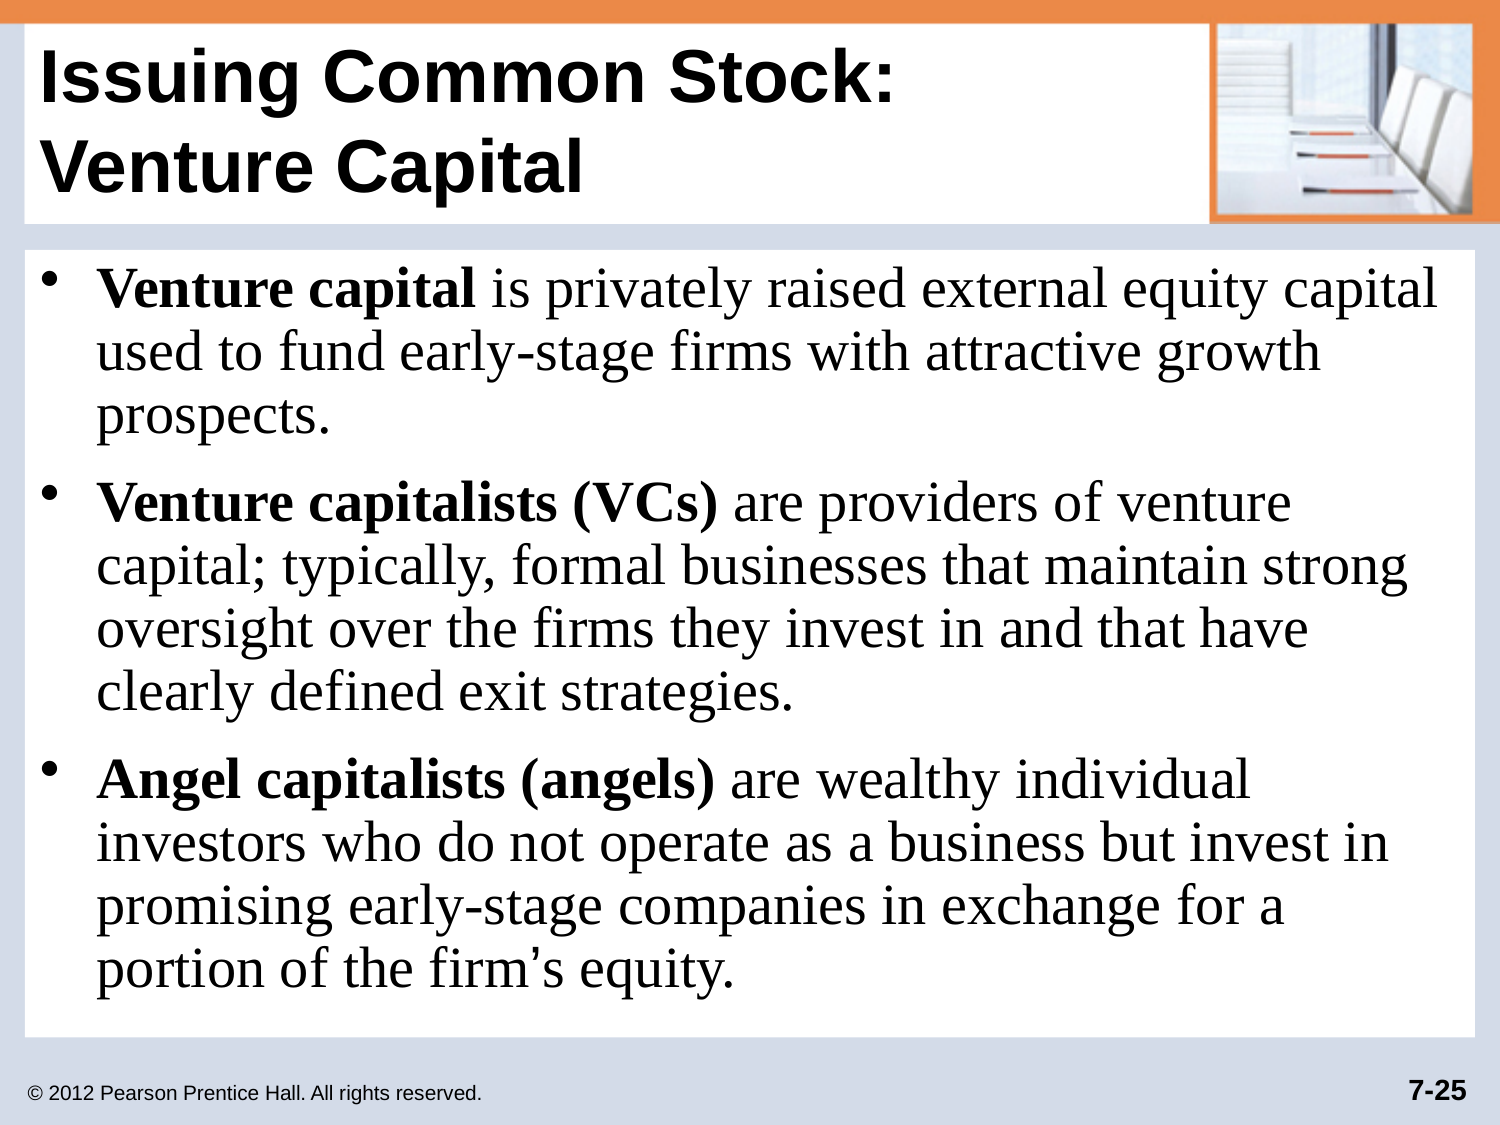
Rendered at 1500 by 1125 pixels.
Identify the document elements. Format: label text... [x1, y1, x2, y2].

footer © 2012 Pearson Prentice Hall. All rights reserved. [12, 1037, 938, 1113]
picture [0, 0, 1500, 224]
title Issuing Common Stock: Venture Capital [24, 64, 1201, 171]
list Venture capital is privately raised external equity capital used to fund early-stage firms with attractive growth prospects. Venture capitalists (VCs) are providers of venture capital; typically, formal businesses that maintain strong oversight over the firms they invest in and that have clearly defined exit strategies. Angel capitalists (angels) are wealthy individual investors who do not operate as a business but invest in promising early-stage companies in exchange for a portion of the firm’s equity. [24, 249, 1476, 1013]
slide_number 7-25 [1331, 1038, 1482, 1114]
